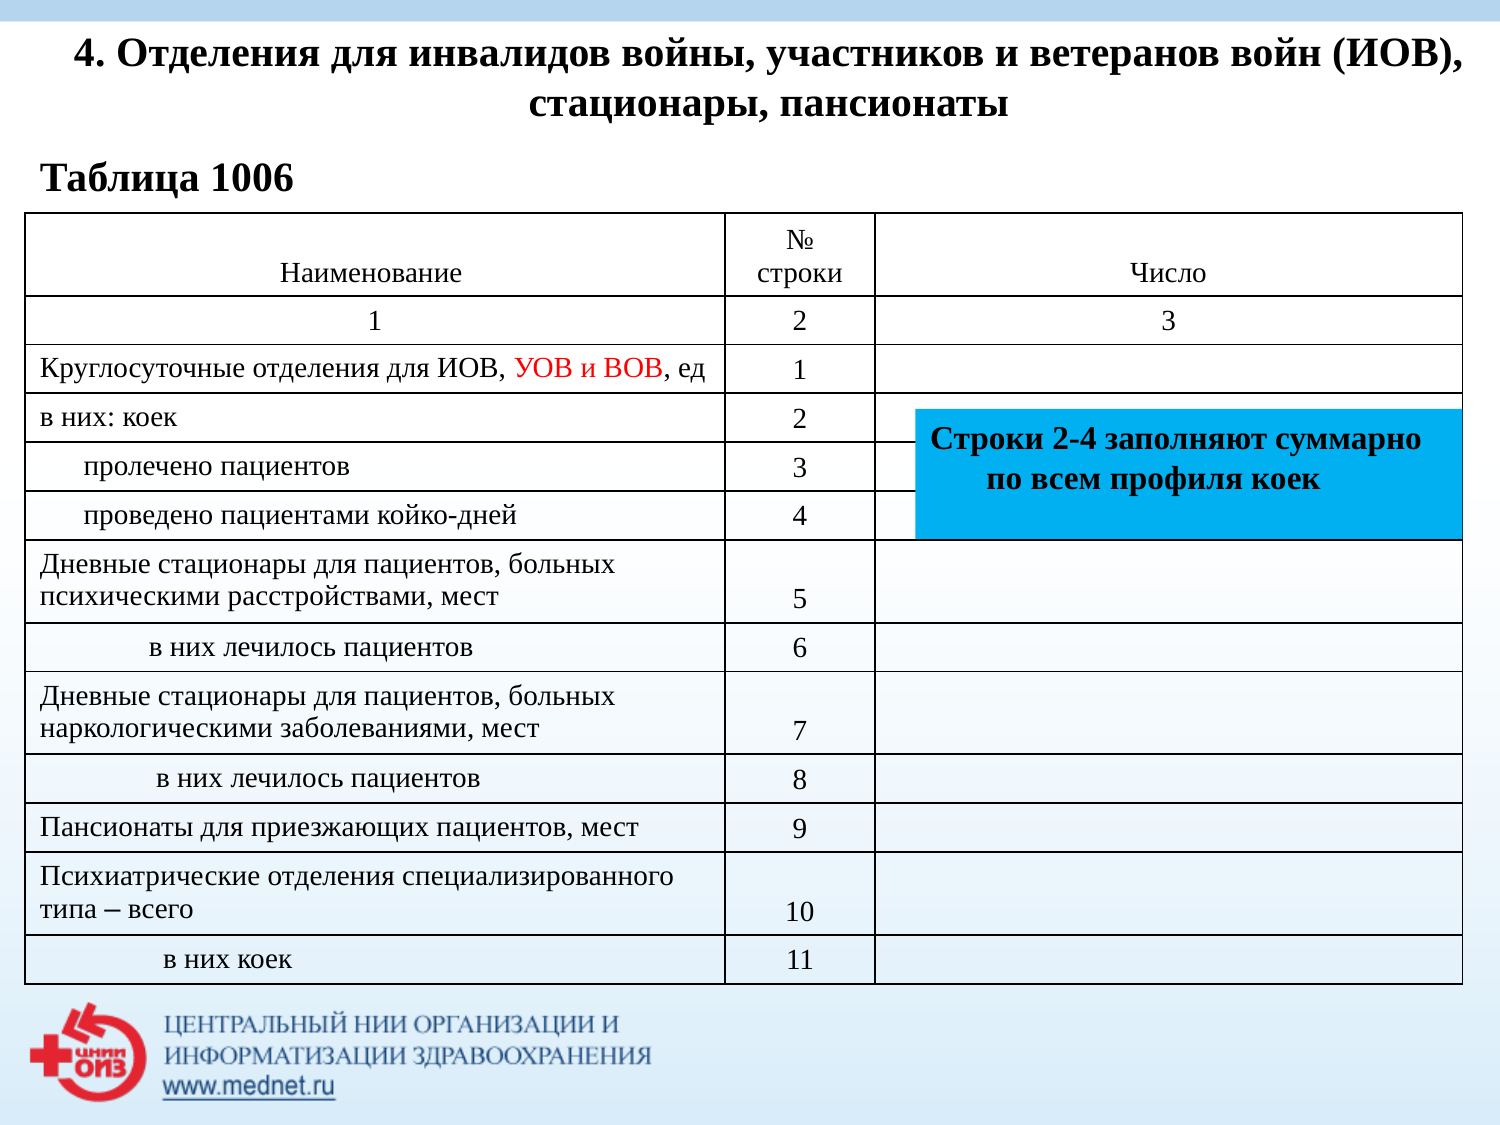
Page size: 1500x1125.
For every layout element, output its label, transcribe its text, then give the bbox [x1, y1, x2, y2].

table_header № строки [726, 214, 874, 295]
table_cell [876, 624, 1462, 671]
table_cell [876, 541, 1462, 622]
table_cell [876, 853, 1462, 934]
table_cell [876, 492, 915, 539]
table_cell 11 [726, 936, 874, 983]
table_cell [876, 443, 915, 490]
table_cell Дневные стационары для пациентов, больных психическими расстройствами, мест [26, 541, 724, 622]
table_cell [876, 672, 1462, 753]
table_cell 3 [876, 297, 1462, 344]
table_cell 2 [726, 394, 874, 441]
table_header Наименование [26, 214, 724, 295]
text_box Таблица 1006 [24, 149, 363, 200]
table_cell [876, 345, 1462, 392]
table_cell Психиатрические отделения специализированного типа – всего [26, 853, 724, 934]
table_cell 1 [26, 297, 724, 344]
table_cell [876, 755, 1462, 802]
text_box Строки 2-4 заполняют суммарно по всем профиля коек [915, 408, 1463, 539]
text_box 4. Отделения для инвалидов войны, участников и ветеранов войн (ИОВ), стационары, пансионаты [37, 12, 1500, 138]
table_cell пролечено пациентов [26, 443, 724, 490]
table_cell 10 [726, 853, 874, 934]
table_cell 5 [726, 541, 874, 622]
table_cell в них лечилось пациентов [26, 755, 724, 802]
table_cell в них коек [26, 936, 724, 983]
table_cell 6 [726, 624, 874, 671]
table_cell 3 [726, 443, 874, 490]
picture [0, 0, 1500, 1125]
table_cell проведено пациентами койко-дней [26, 492, 724, 539]
table_cell 7 [726, 672, 874, 753]
table_header Число [876, 214, 1462, 295]
table_cell 8 [726, 755, 874, 802]
table_cell 1 [726, 345, 874, 392]
table_cell [876, 936, 1462, 983]
table_cell 4 [726, 492, 874, 539]
table_cell [876, 394, 1462, 441]
table_cell Пансионаты для приезжающих пациентов, мест [26, 804, 724, 851]
table_cell Дневные стационары для пациентов, больных наркологическими заболеваниями, мест [26, 672, 724, 753]
table_cell в них: коек [26, 394, 724, 441]
table_cell в них лечилось пациентов [26, 624, 724, 671]
table_cell Круглосуточные отделения для ИОВ, УОВ и ВОВ, ед [26, 345, 724, 392]
table_cell 2 [726, 297, 874, 344]
table_cell [876, 804, 1462, 851]
table_cell 9 [726, 804, 874, 851]
